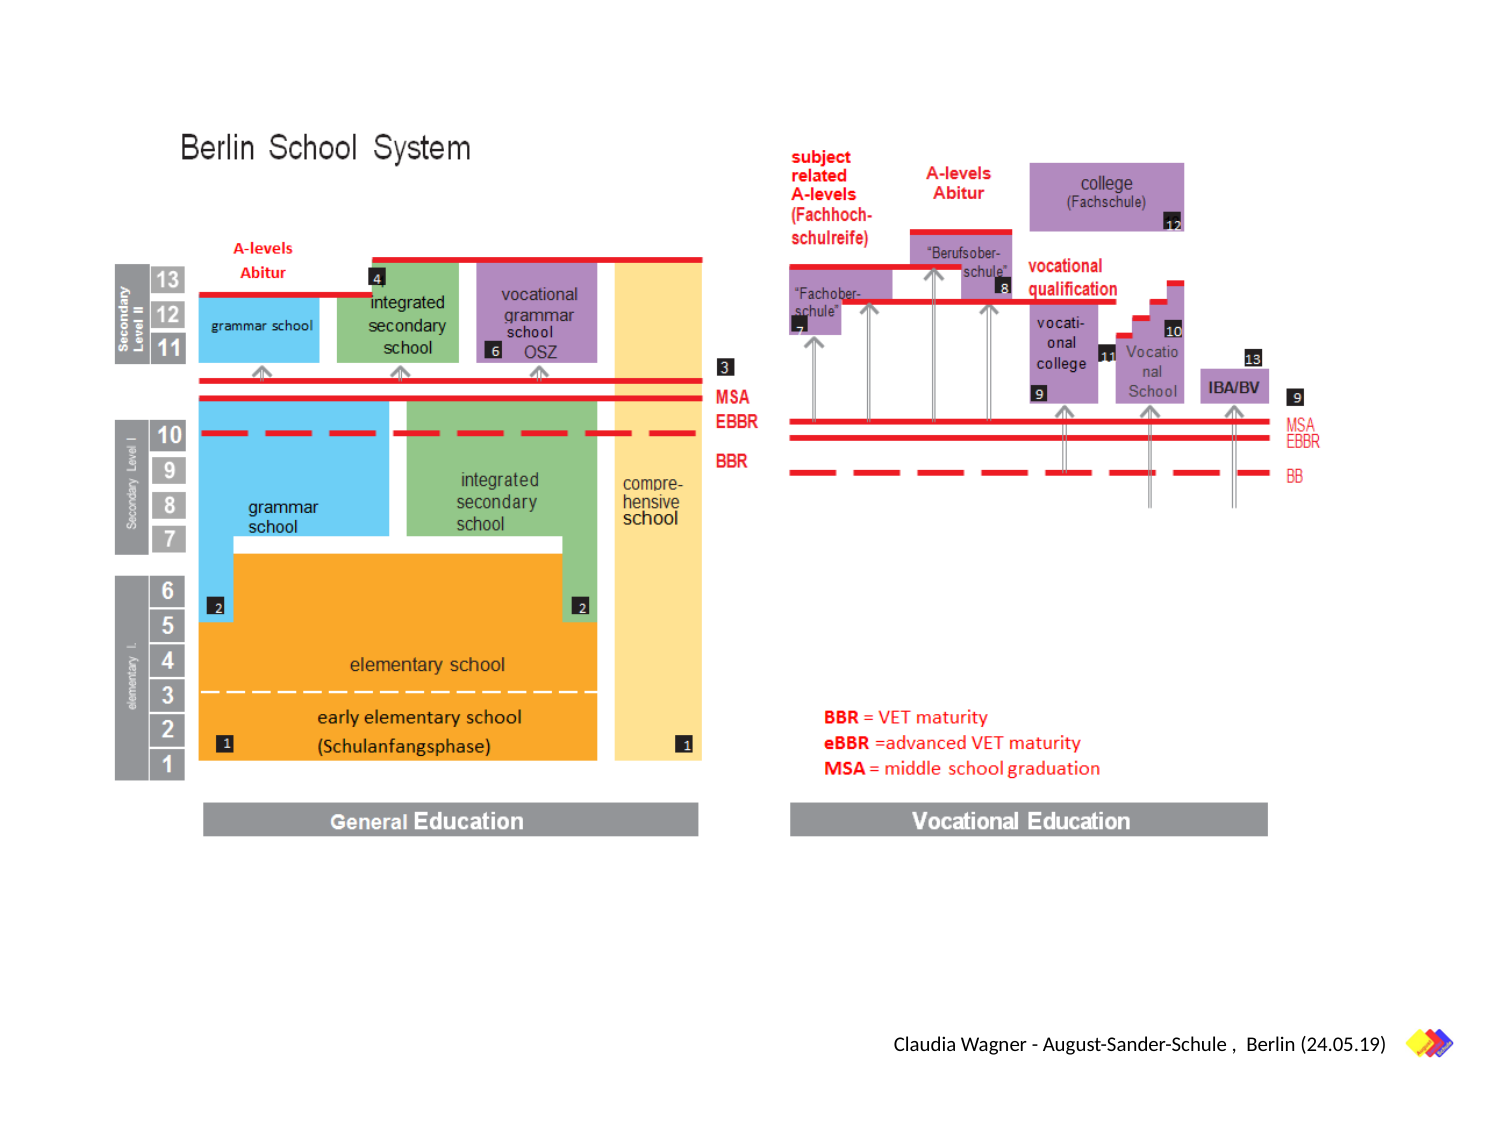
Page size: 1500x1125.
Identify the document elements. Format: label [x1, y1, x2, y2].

text_box [874, 1022, 1455, 1064]
picture [100, 113, 1340, 877]
